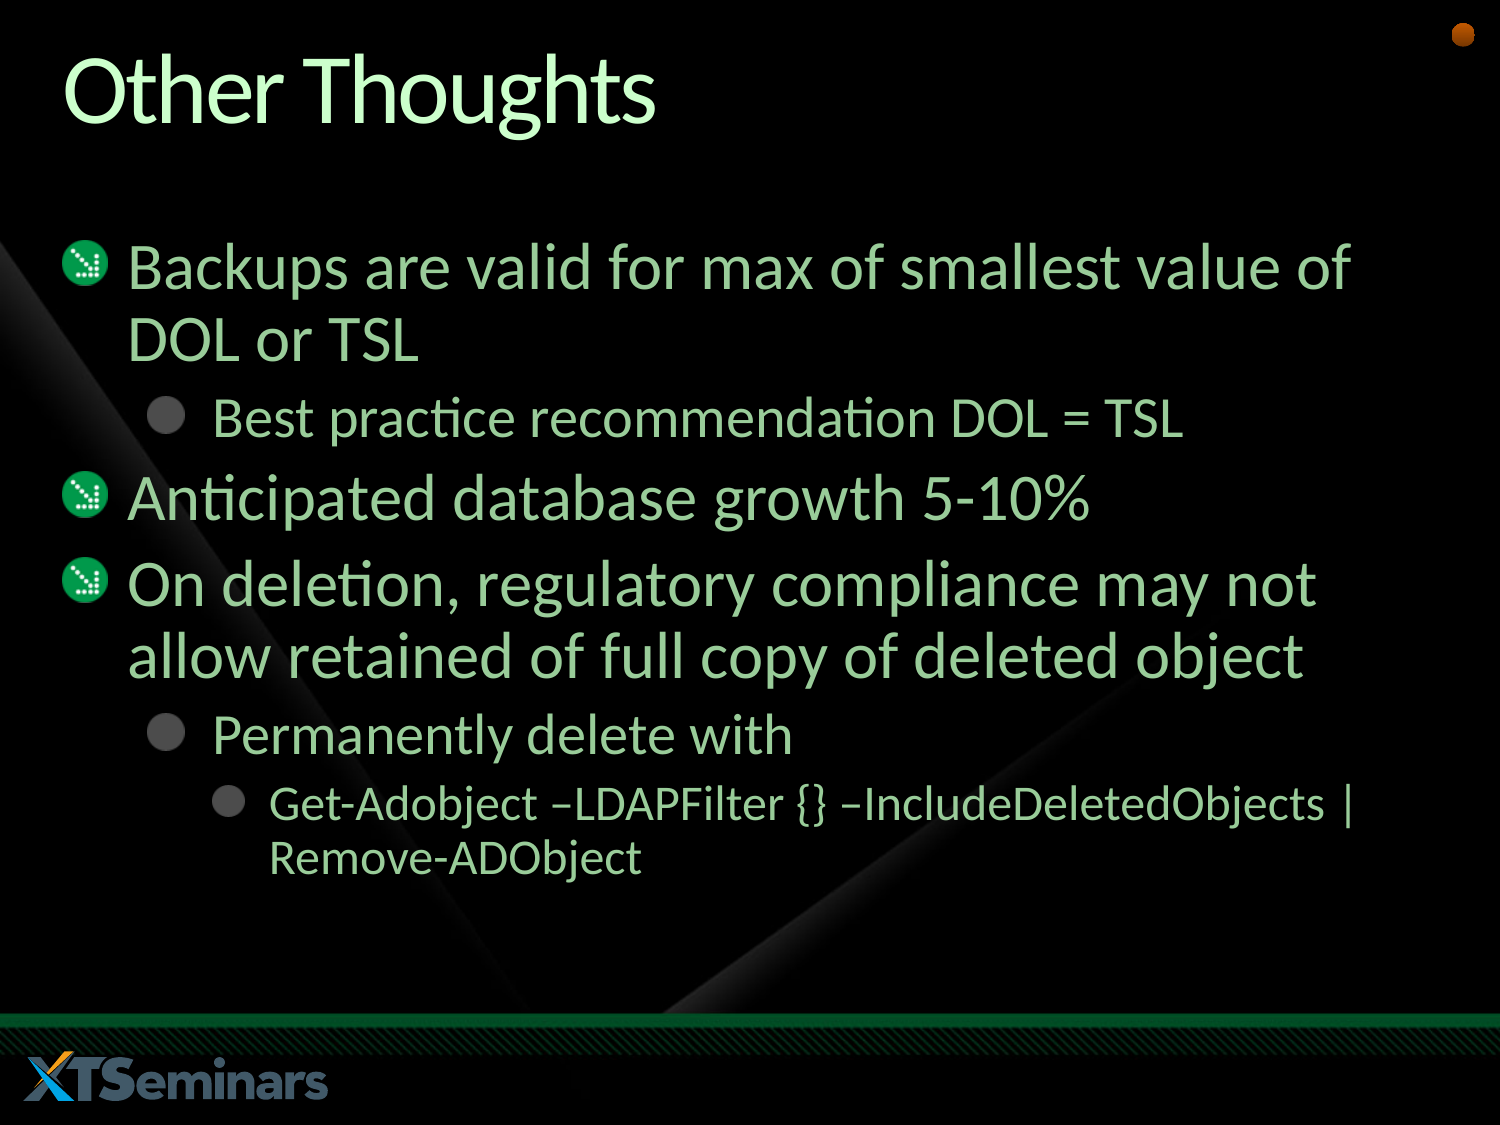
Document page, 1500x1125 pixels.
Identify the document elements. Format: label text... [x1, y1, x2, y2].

list Backups are valid for max of smallest value of DOL or TSL Best practice recommendation DOL = TSL Anticipated database growth 5-10% On deletion, regulatory compliance may not allow retained of full copy of deleted object Permanently delete with Get-Adobject –LDAPFilter {} –IncludeDeletedObjects | Remove-ADObject [62, 231, 1438, 595]
title Other Thoughts [62, 37, 1438, 147]
picture [0, 0, 1500, 1125]
text_box [1451, 23, 1475, 47]
